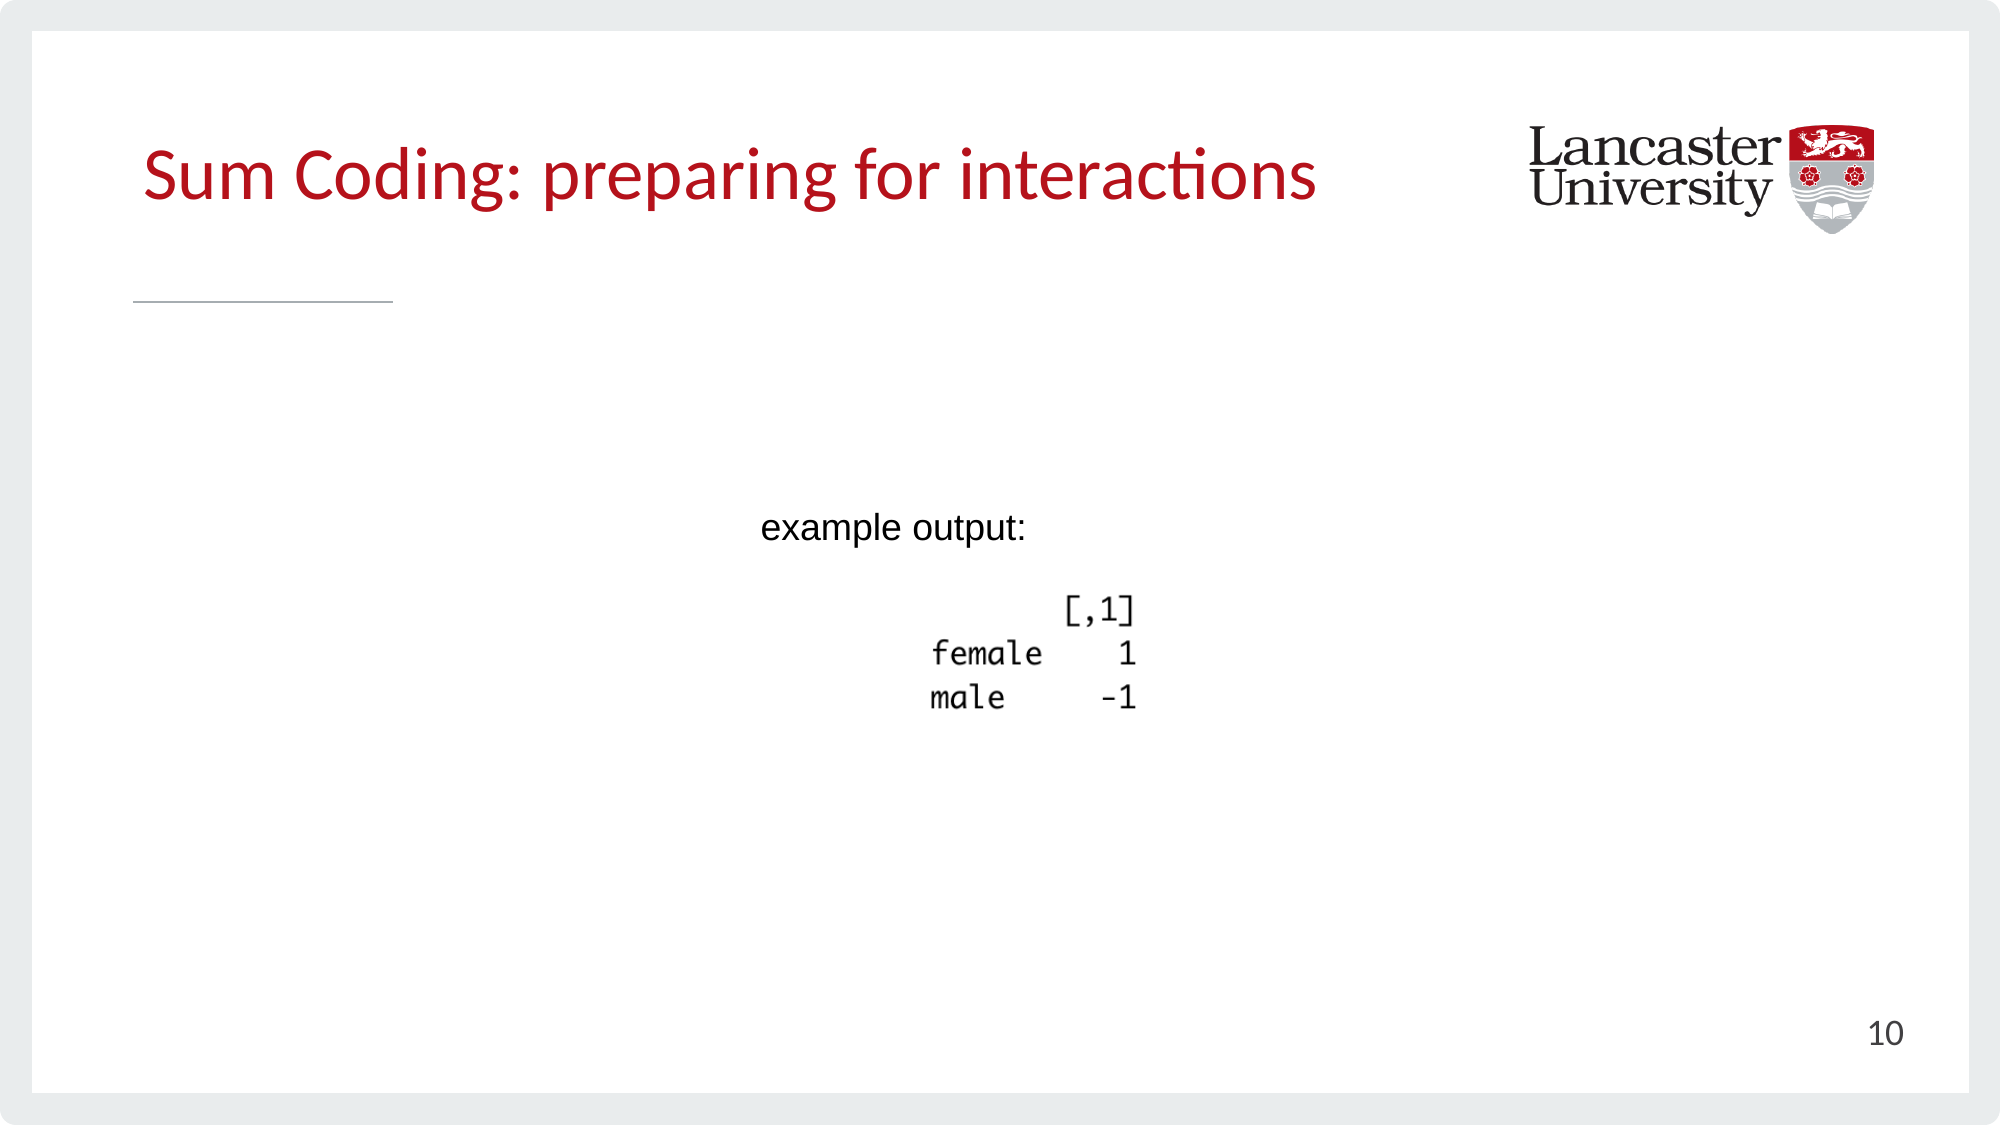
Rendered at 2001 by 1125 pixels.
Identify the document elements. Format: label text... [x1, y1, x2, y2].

title Sum Coding: preparing for interactions [128, 78, 1448, 279]
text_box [745, 495, 1153, 724]
slide_number 10 [1468, 1001, 1919, 1061]
